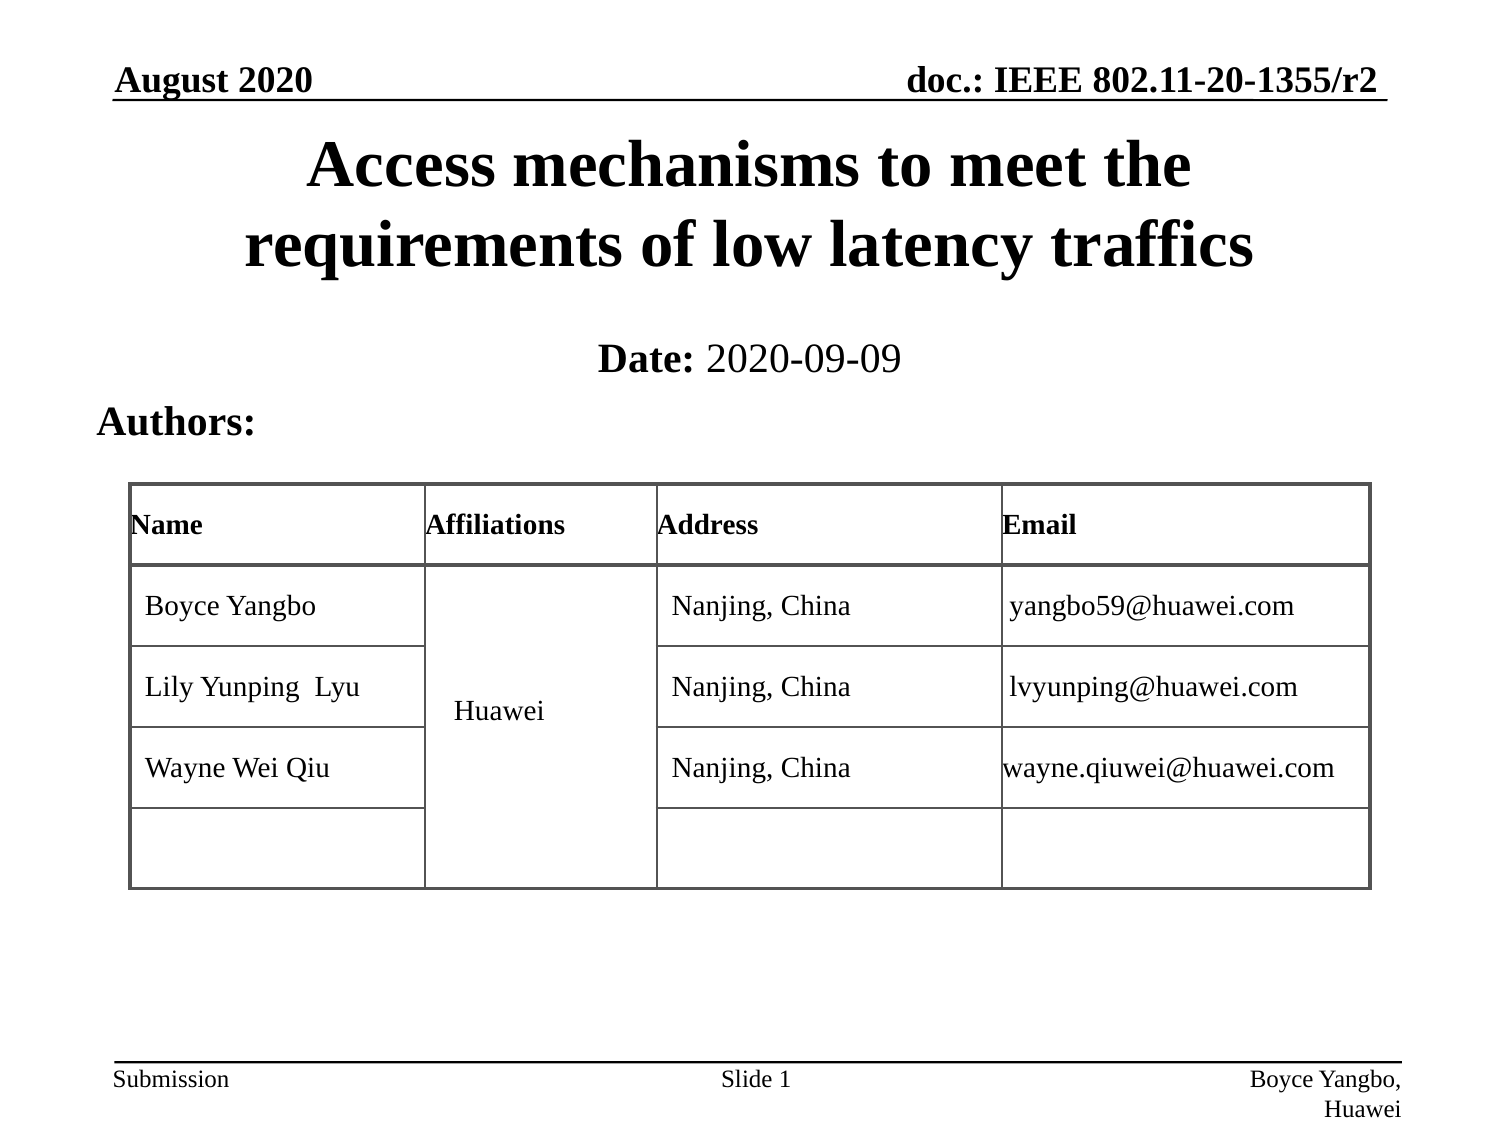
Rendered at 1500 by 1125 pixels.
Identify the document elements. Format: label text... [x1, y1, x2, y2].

table_header Affiliations [426, 486, 656, 563]
table_cell Lily Yunping Lyu [132, 647, 424, 726]
table_cell [132, 809, 424, 887]
table_cell Wayne Wei Qiu [132, 728, 424, 807]
title Access mechanisms to meet the requirements of low latency traffics [112, 112, 1388, 288]
table_cell lvyunping@huawei.com [1003, 647, 1368, 726]
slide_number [114, 54, 316, 101]
table_cell [658, 809, 1001, 887]
table_header Address [658, 486, 1001, 563]
table_cell Boyce Yangbo [132, 567, 424, 645]
table_cell [1003, 809, 1368, 887]
list Date: 2020-09-09 [112, 323, 1388, 386]
table_cell Nanjing, China [658, 728, 1001, 807]
footer Boyce Yangbo, Huawei [1186, 1061, 1402, 1093]
table_cell Huawei [426, 567, 656, 887]
table_header Email [1003, 486, 1368, 563]
table_cell Nanjing, China [658, 647, 1001, 726]
text_box Authors: [81, 385, 319, 449]
slide_number Slide 1 [712, 1061, 800, 1093]
table_cell Nanjing, China [658, 567, 1001, 645]
table_cell wayne.qiuwei@huawei.com [1003, 728, 1368, 807]
table_cell yangbo59@huawei.com [1003, 567, 1368, 645]
table_header Name [132, 486, 424, 563]
